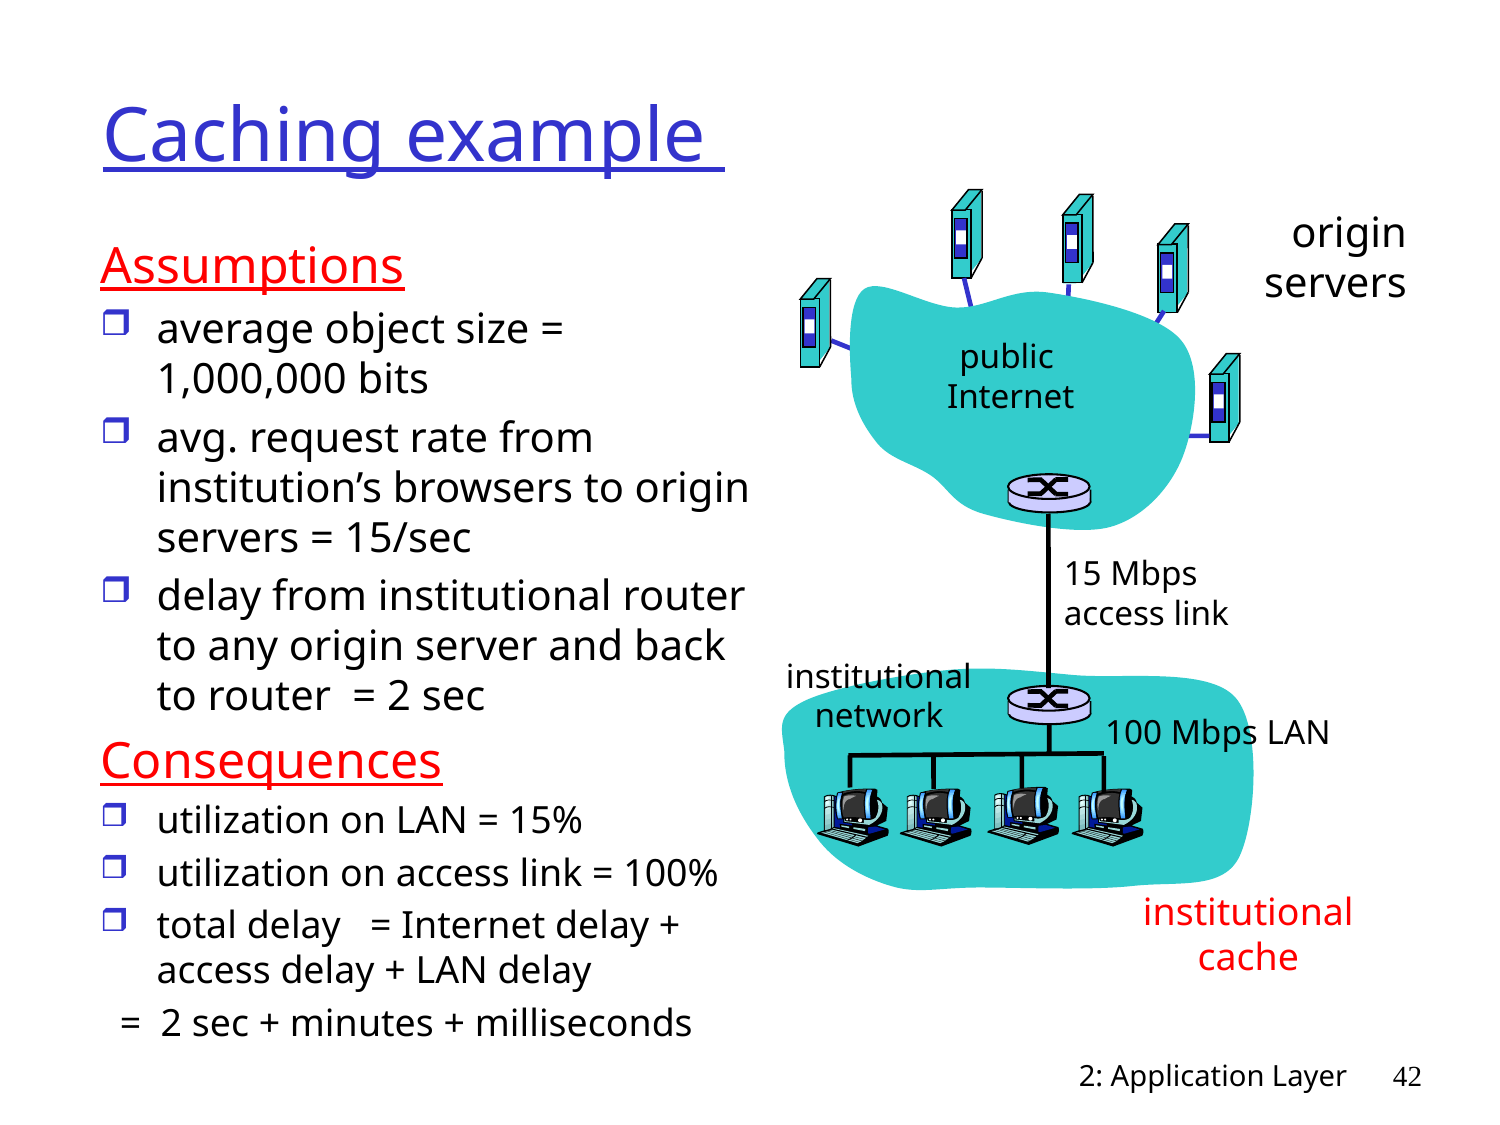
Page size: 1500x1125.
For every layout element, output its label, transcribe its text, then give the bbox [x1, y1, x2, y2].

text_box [899, 787, 973, 847]
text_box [1071, 787, 1145, 847]
text_box [849, 286, 1196, 530]
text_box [986, 786, 1061, 846]
text_box 15 Mbps access link [1049, 545, 1245, 640]
text_box institutional network [770, 647, 987, 742]
text_box origin servers [1249, 198, 1422, 313]
list Assumptions average object size = 1,000,000 bits avg. request rate from institution’s browsers to origin servers = 15/sec delay from institutional router to any origin server and back to router = 2 sec Consequences utilization on LAN = 15% utilization on access link = 100% total delay = Internet delay + access delay + LAN delay = 2 sec + minutes + milliseconds [85, 226, 769, 990]
footer 2: Application Layer [887, 1049, 1362, 1125]
text_box 100 Mbps LAN [1090, 704, 1346, 759]
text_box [799, 278, 831, 368]
text_box institutional cache [1128, 880, 1369, 986]
text_box public Internet [923, 327, 1090, 423]
slide_number 42 [1362, 1049, 1438, 1125]
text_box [816, 787, 891, 847]
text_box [1007, 473, 1091, 513]
text_box [783, 668, 1254, 891]
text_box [951, 189, 983, 279]
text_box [1062, 193, 1094, 284]
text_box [1209, 353, 1241, 443]
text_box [828, 790, 976, 853]
title Caching example [87, 37, 1363, 226]
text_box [1157, 223, 1189, 314]
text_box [1007, 685, 1091, 725]
